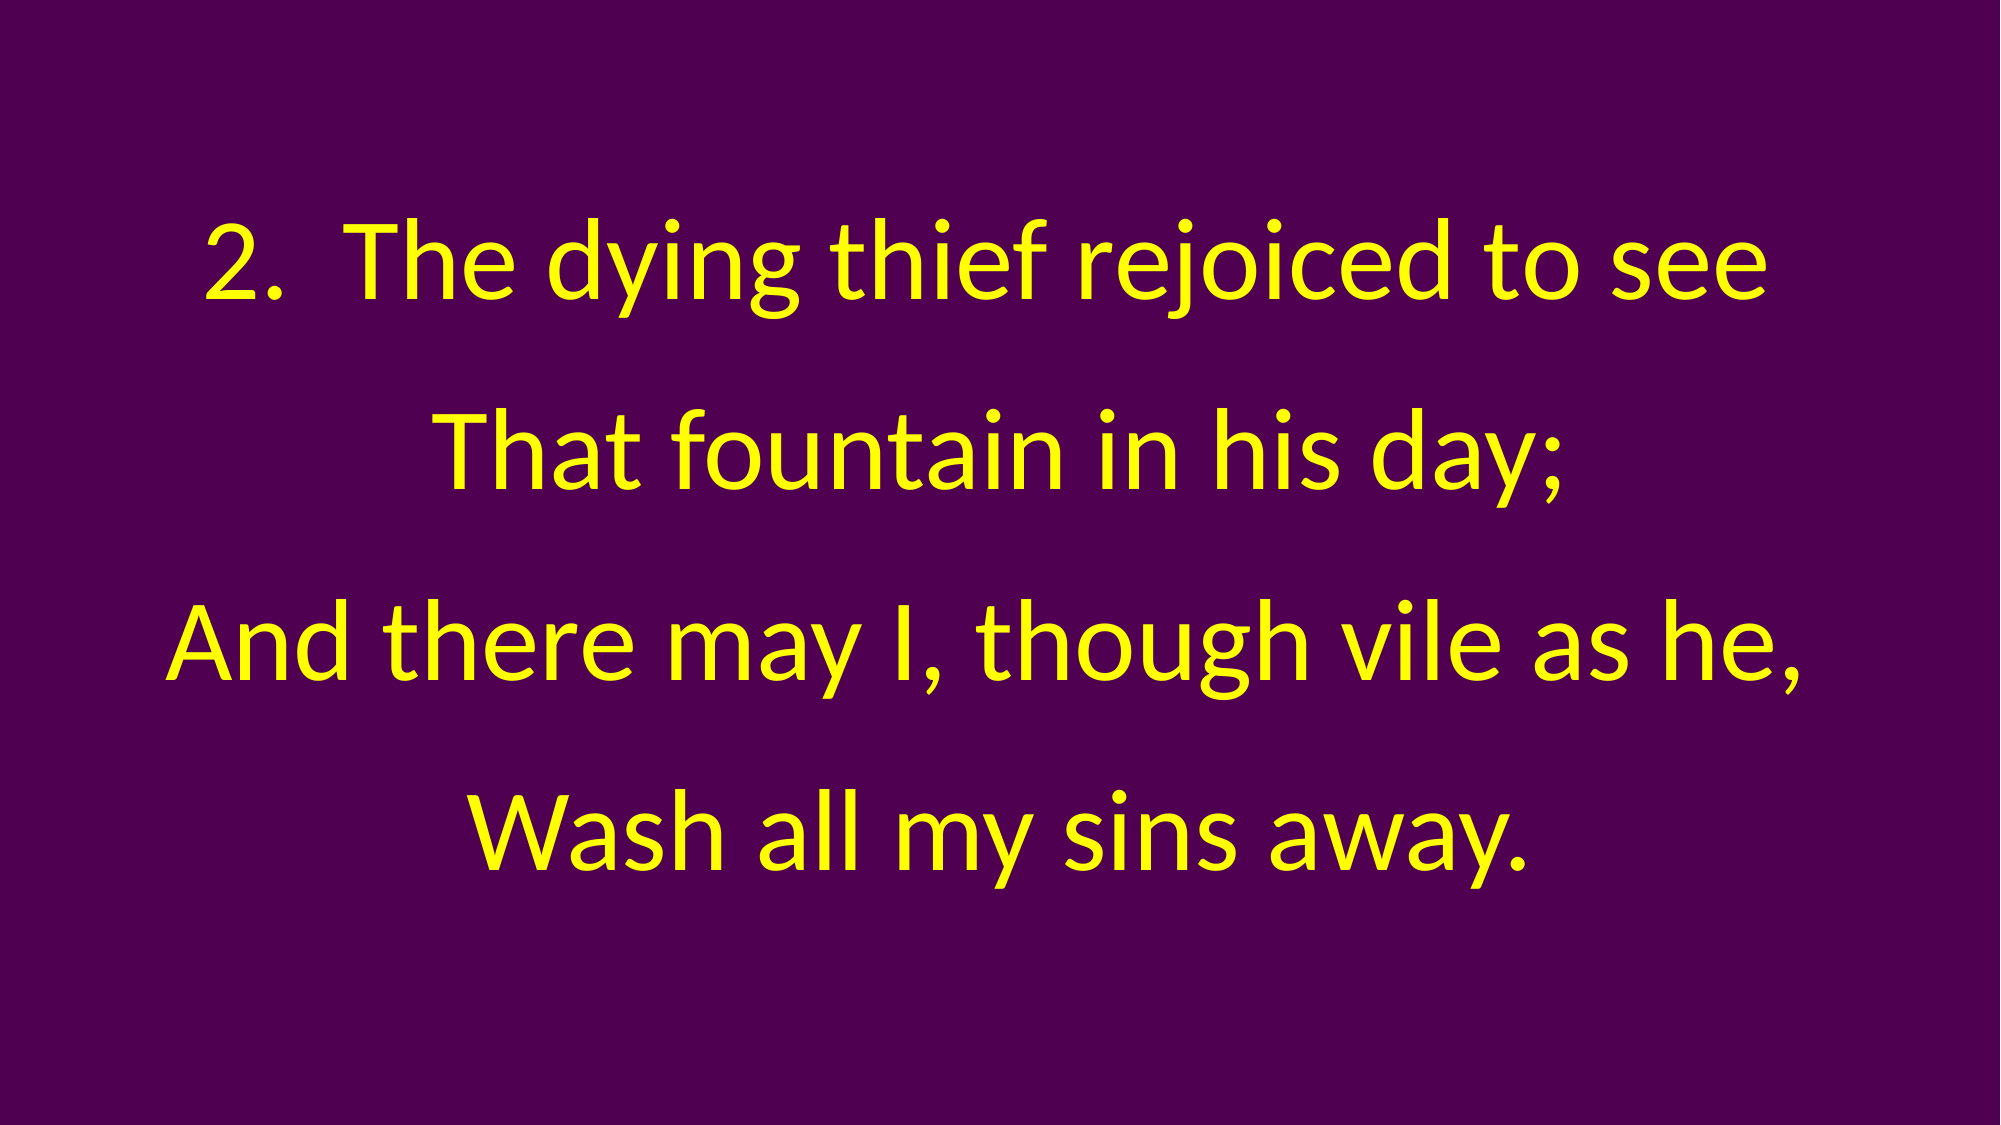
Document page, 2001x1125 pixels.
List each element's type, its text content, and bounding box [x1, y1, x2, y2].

text_box 2. The dying thief rejoiced to see That fountain in his day; And there may I, though vile as he, Wash all my sins away. [0, 175, 2000, 901]
